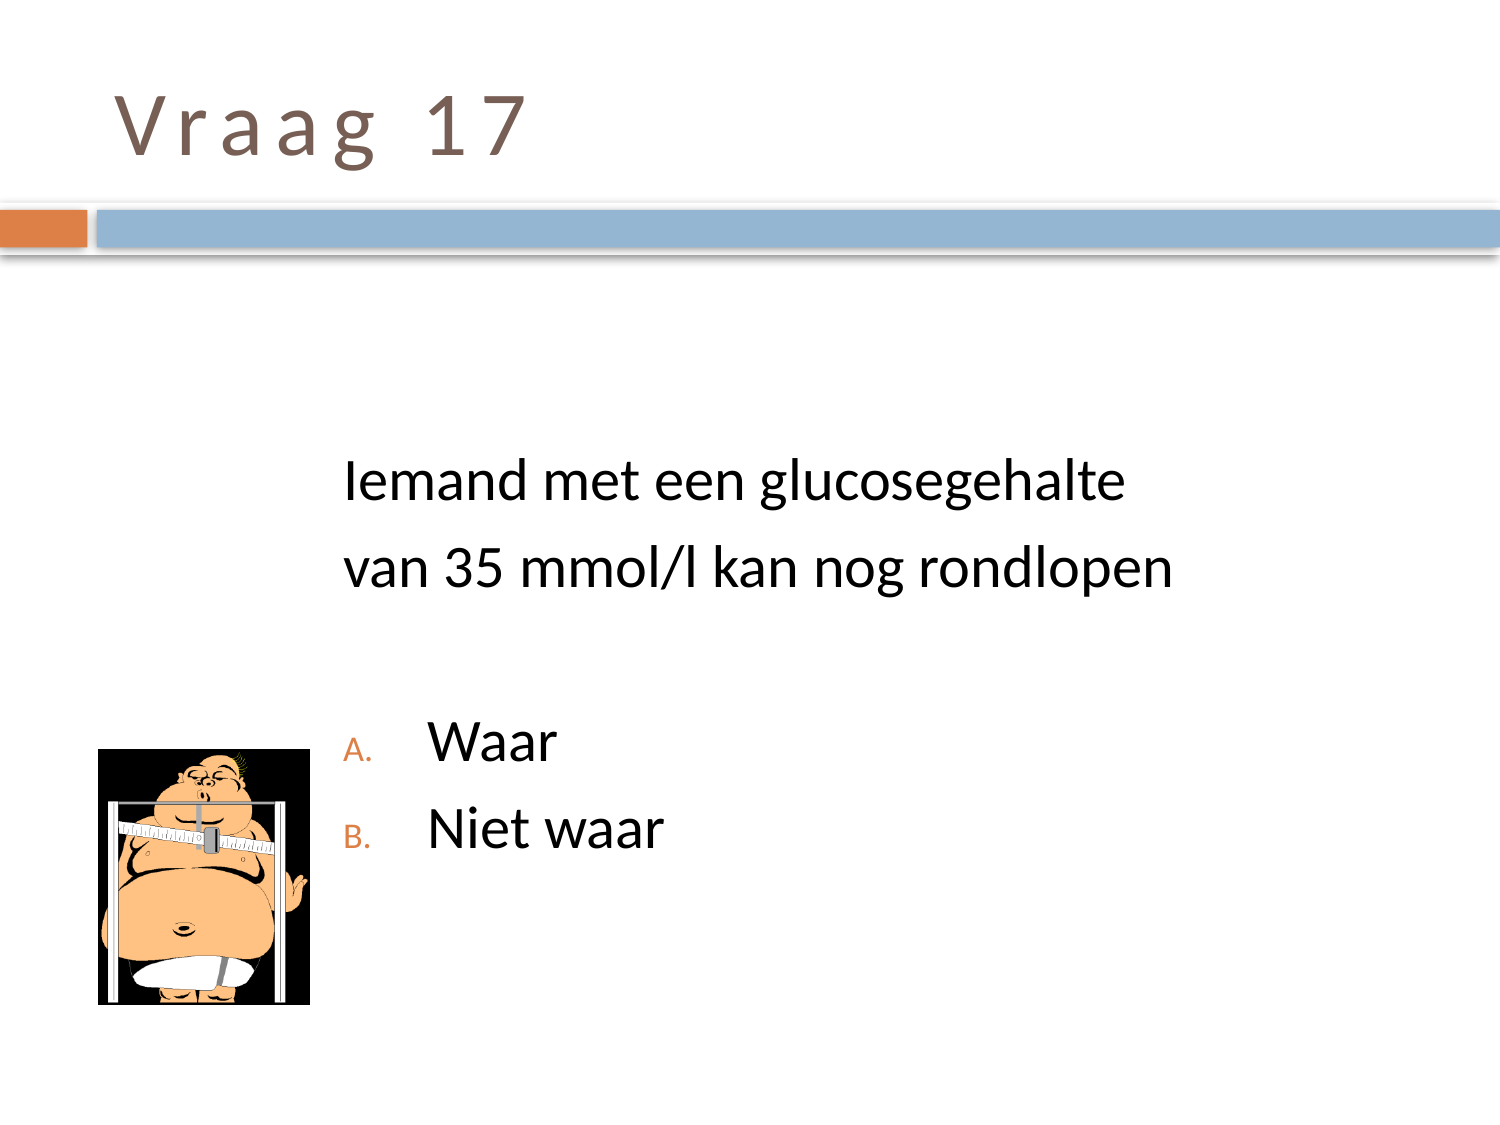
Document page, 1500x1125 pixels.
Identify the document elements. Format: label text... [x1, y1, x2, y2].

title Vraag 17 [99, 37, 1438, 201]
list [98, 749, 311, 1006]
list Iemand met een glucosegehalte van 35 mmol/l kan nog rondlopen Waar Niet waar [327, 257, 1430, 1009]
